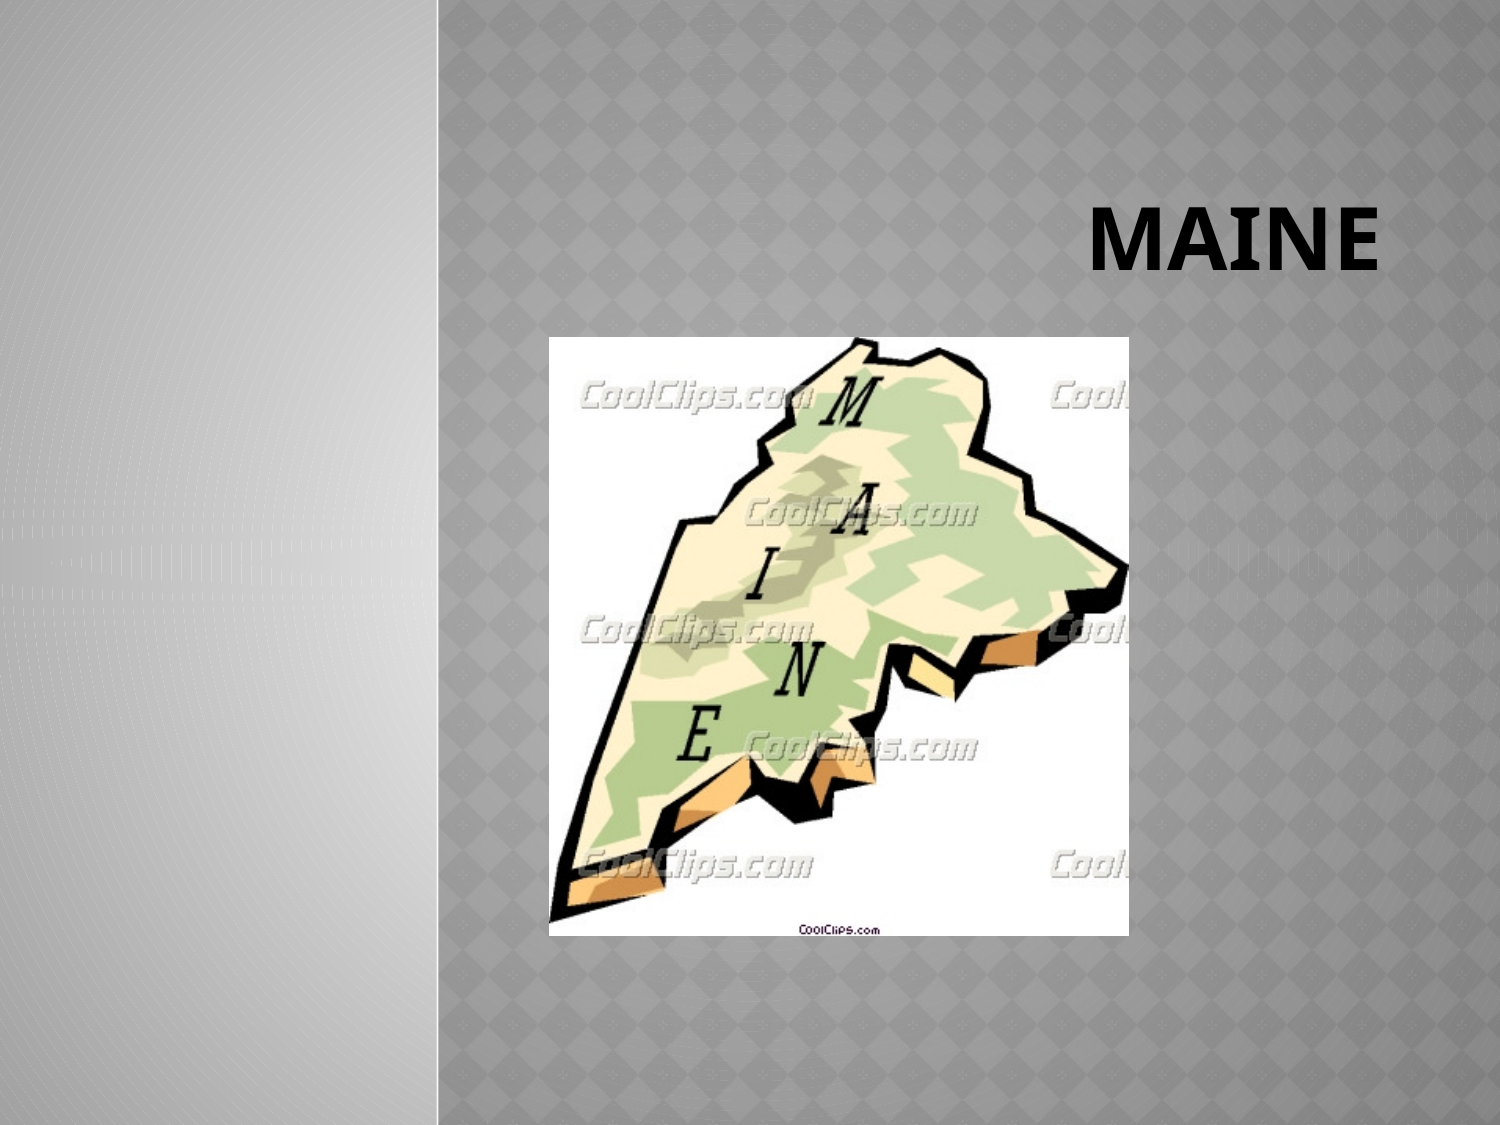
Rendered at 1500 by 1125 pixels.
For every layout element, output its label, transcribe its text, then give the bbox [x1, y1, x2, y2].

title Maine [552, 87, 1390, 288]
picture [549, 336, 1129, 937]
